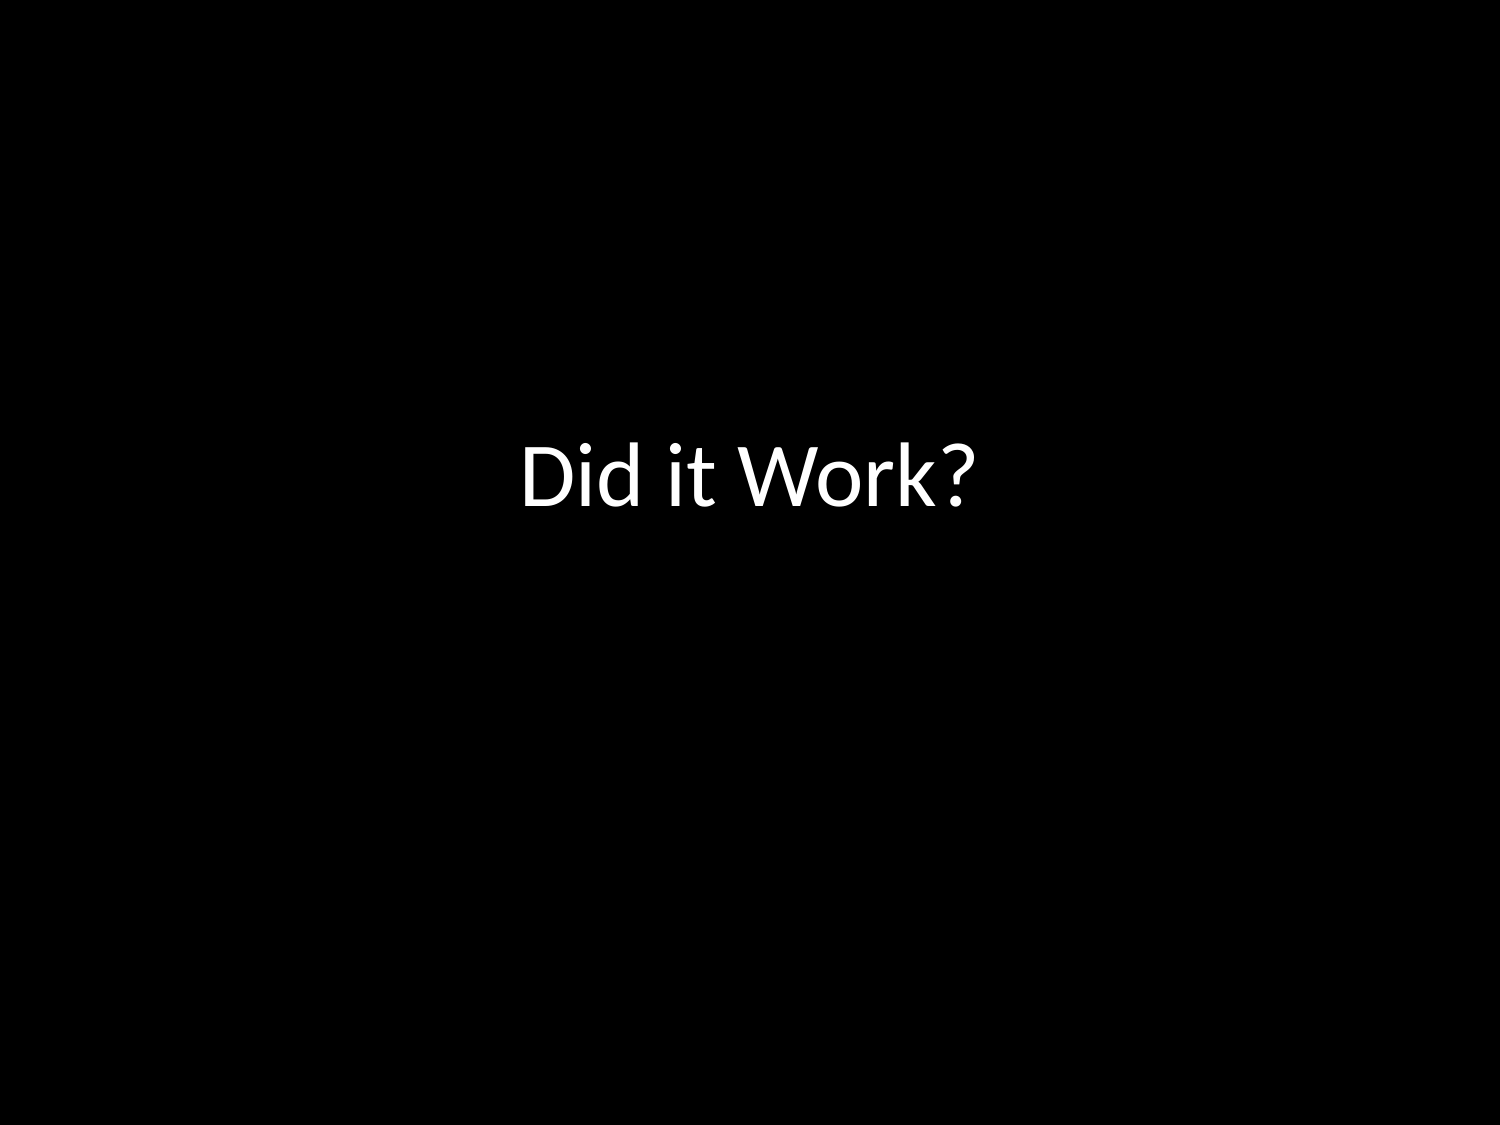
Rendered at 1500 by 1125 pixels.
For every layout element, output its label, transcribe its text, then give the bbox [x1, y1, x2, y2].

title Did it Work? [112, 349, 1388, 591]
